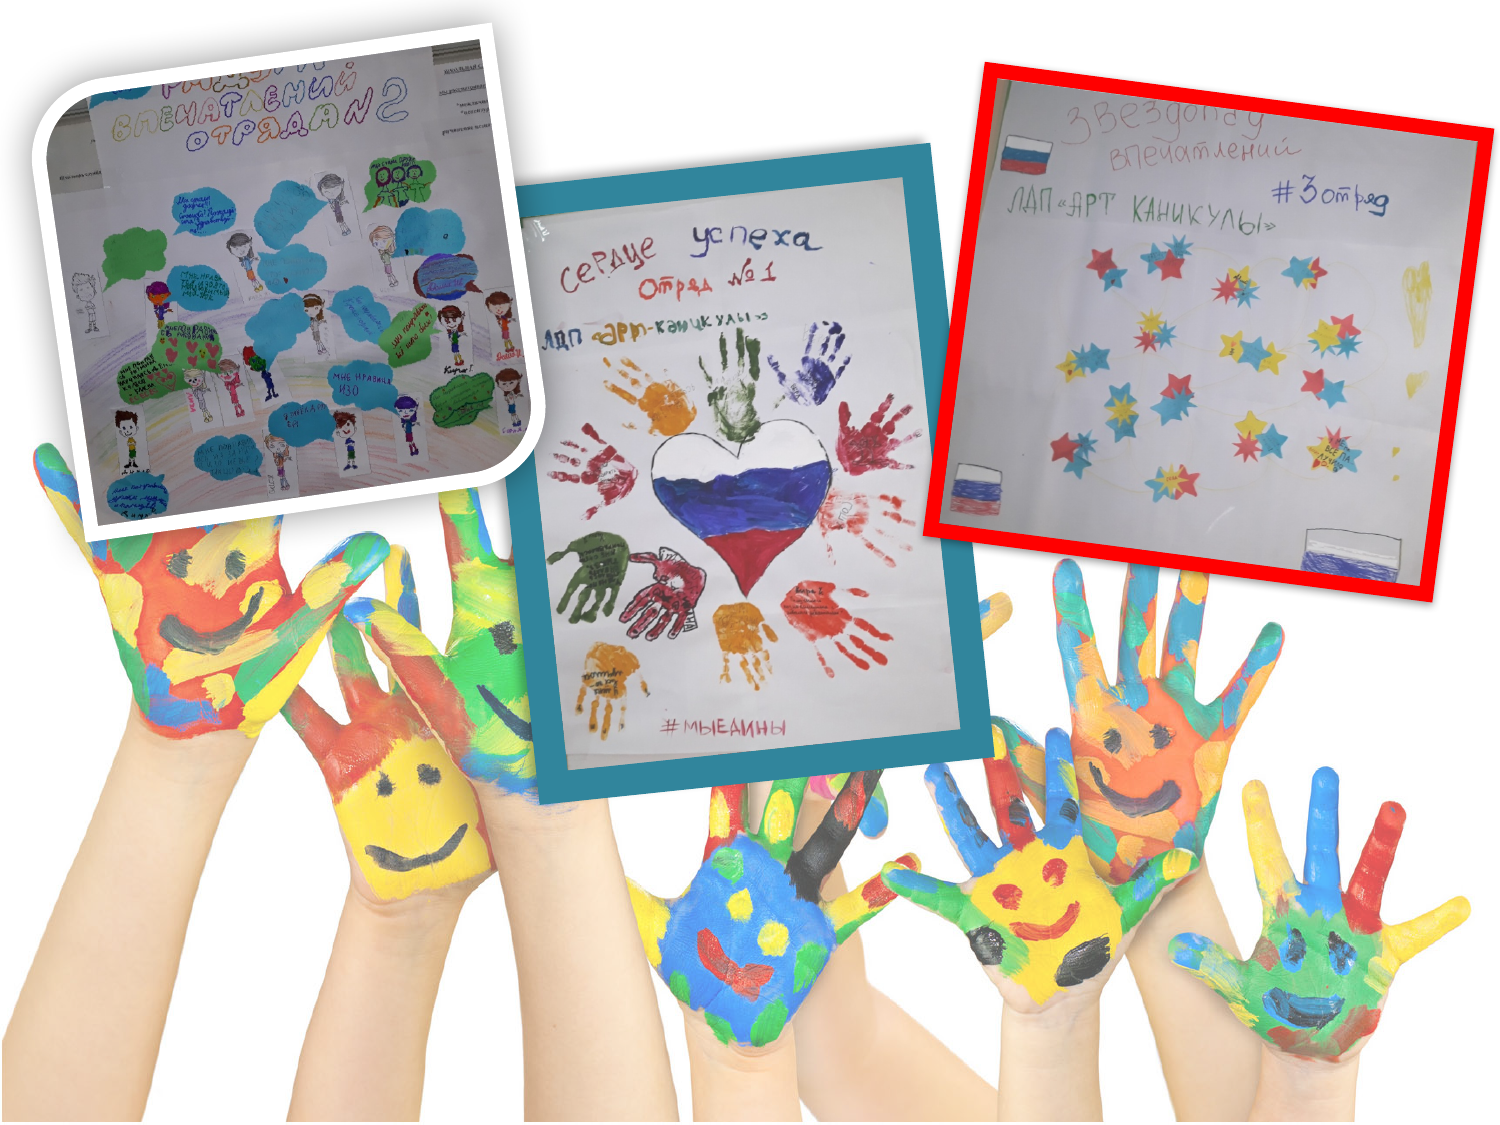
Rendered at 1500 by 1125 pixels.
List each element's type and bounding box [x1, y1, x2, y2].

picture [47, 44, 1452, 672]
